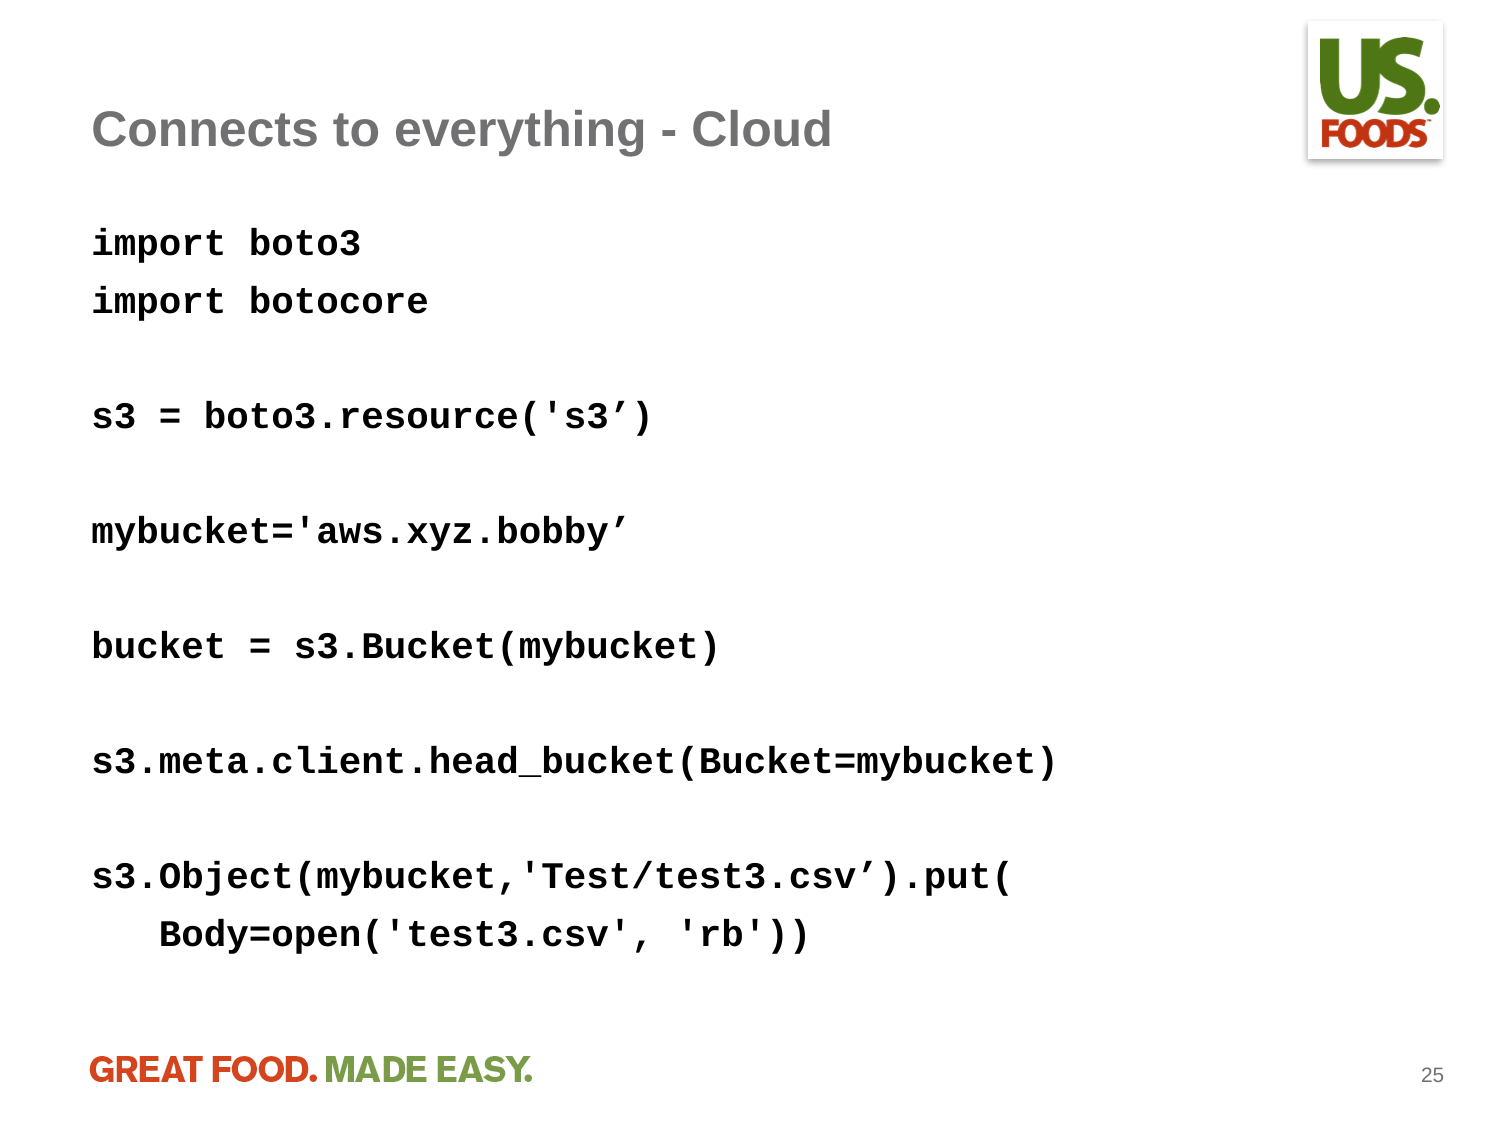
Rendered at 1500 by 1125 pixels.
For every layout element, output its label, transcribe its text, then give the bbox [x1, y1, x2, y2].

picture [1320, 37, 1440, 148]
title Connects to everything - Cloud [91, 16, 1277, 157]
list import boto3 import botocore s3 = boto3.resource('s3’) mybucket='aws.xyz.bobby’ bucket = s3.Bucket(mybucket) s3.meta.client.head_bucket(Bucket=mybucket) s3.Object(mybucket,'Test/test3.csv’).put( Body=open('test3.csv', 'rb')) [91, 217, 1421, 949]
picture [66, 1018, 557, 1117]
